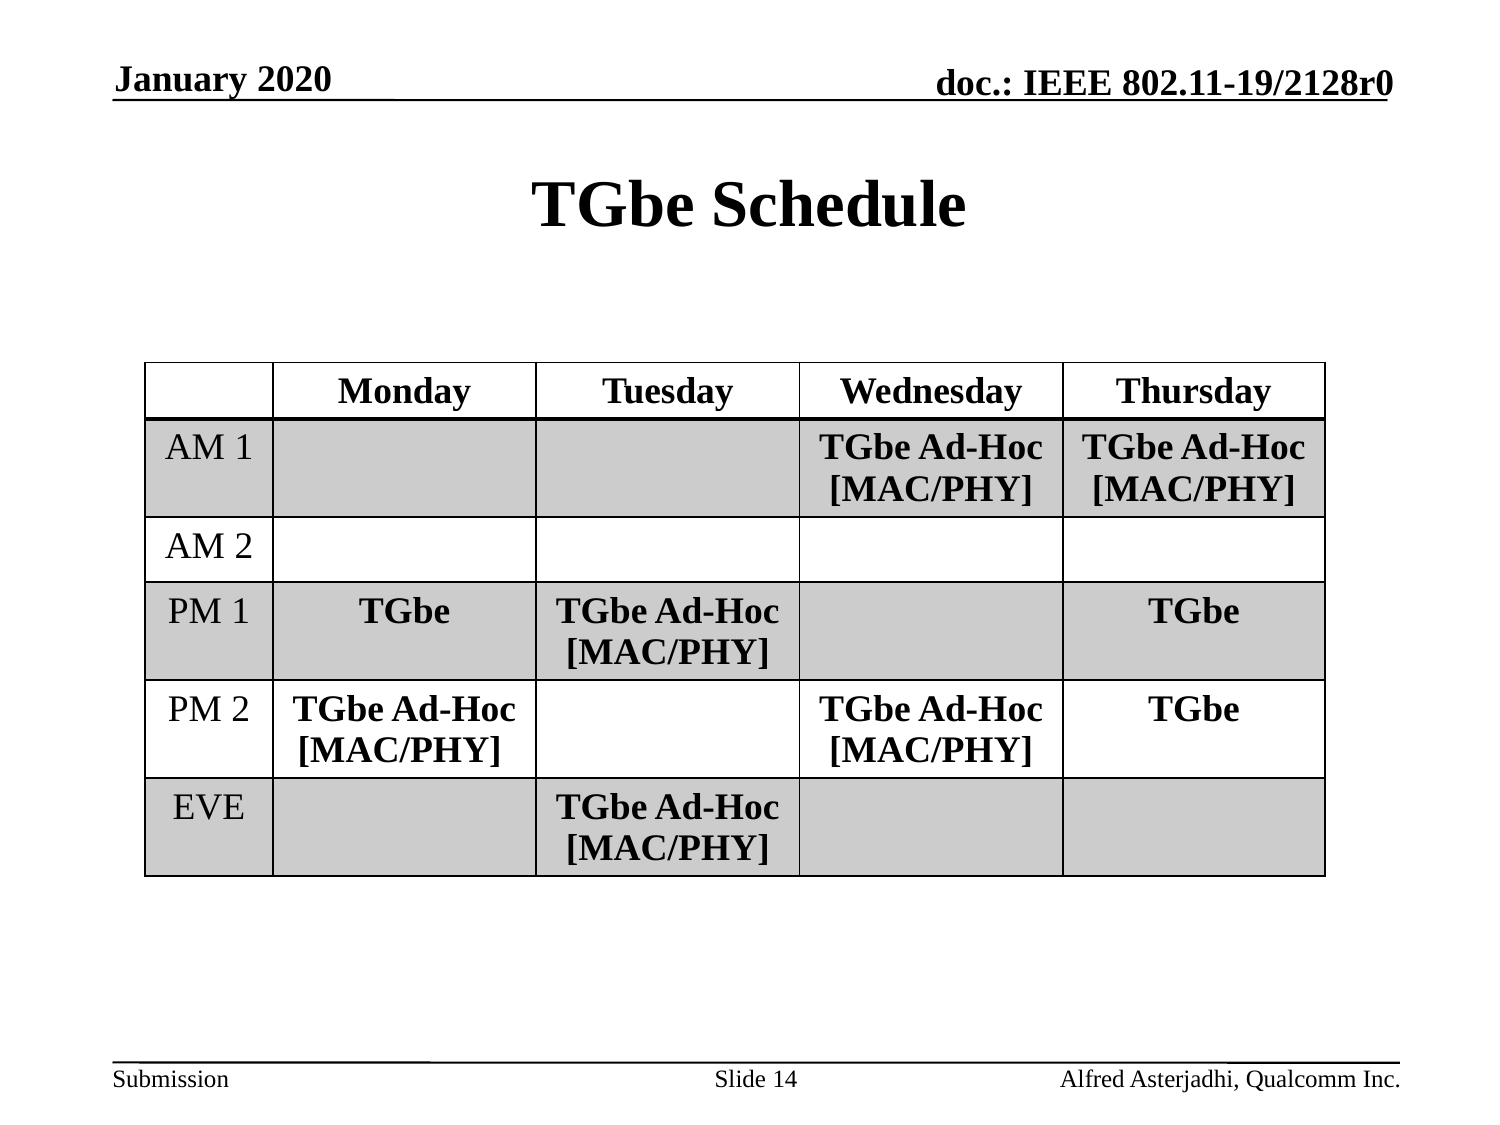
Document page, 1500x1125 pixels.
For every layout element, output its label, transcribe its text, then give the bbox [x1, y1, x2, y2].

table_cell [800, 779, 1062, 875]
table_cell [1064, 779, 1324, 875]
table_header Monday [274, 363, 535, 417]
table_cell TGbe [1064, 583, 1324, 679]
table_cell TGbe Ad-Hoc [MAC/PHY] [1064, 421, 1324, 516]
table_cell TGbe Ad-Hoc [MAC/PHY] [800, 421, 1062, 516]
table_cell EVE [146, 779, 272, 875]
table_cell [537, 421, 799, 516]
table_cell TGbe Ad-Hoc [MAC/PHY] [274, 681, 535, 777]
table_header Thursday [1064, 363, 1324, 417]
title TGbe Schedule [112, 112, 1388, 288]
table_cell TGbe Ad-Hoc [MAC/PHY] [537, 779, 799, 875]
table_cell TGbe Ad-Hoc [MAC/PHY] [800, 681, 1062, 777]
table_cell [1064, 518, 1324, 581]
table_cell AM 1 [146, 421, 272, 516]
table_cell TGbe [274, 583, 535, 679]
table_header [146, 363, 272, 417]
slide_number Slide 14 [712, 1061, 800, 1123]
table_cell [800, 583, 1062, 679]
footer Alfred Asterjadhi, Qualcomm Inc. [878, 1061, 1402, 1093]
table_cell [274, 779, 535, 875]
table_header Wednesday [800, 363, 1062, 417]
table_cell [800, 518, 1062, 581]
table_cell PM 1 [146, 583, 272, 679]
table_cell [537, 681, 799, 777]
table_cell [537, 518, 799, 581]
table_cell PM 2 [146, 681, 272, 777]
table_cell [274, 518, 535, 581]
table_cell TGbe Ad-Hoc [MAC/PHY] [537, 583, 799, 679]
table_cell TGbe [1064, 681, 1324, 777]
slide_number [114, 54, 493, 100]
table_header Tuesday [537, 363, 799, 417]
table_cell [274, 421, 535, 516]
table_cell AM 2 [146, 518, 272, 581]
